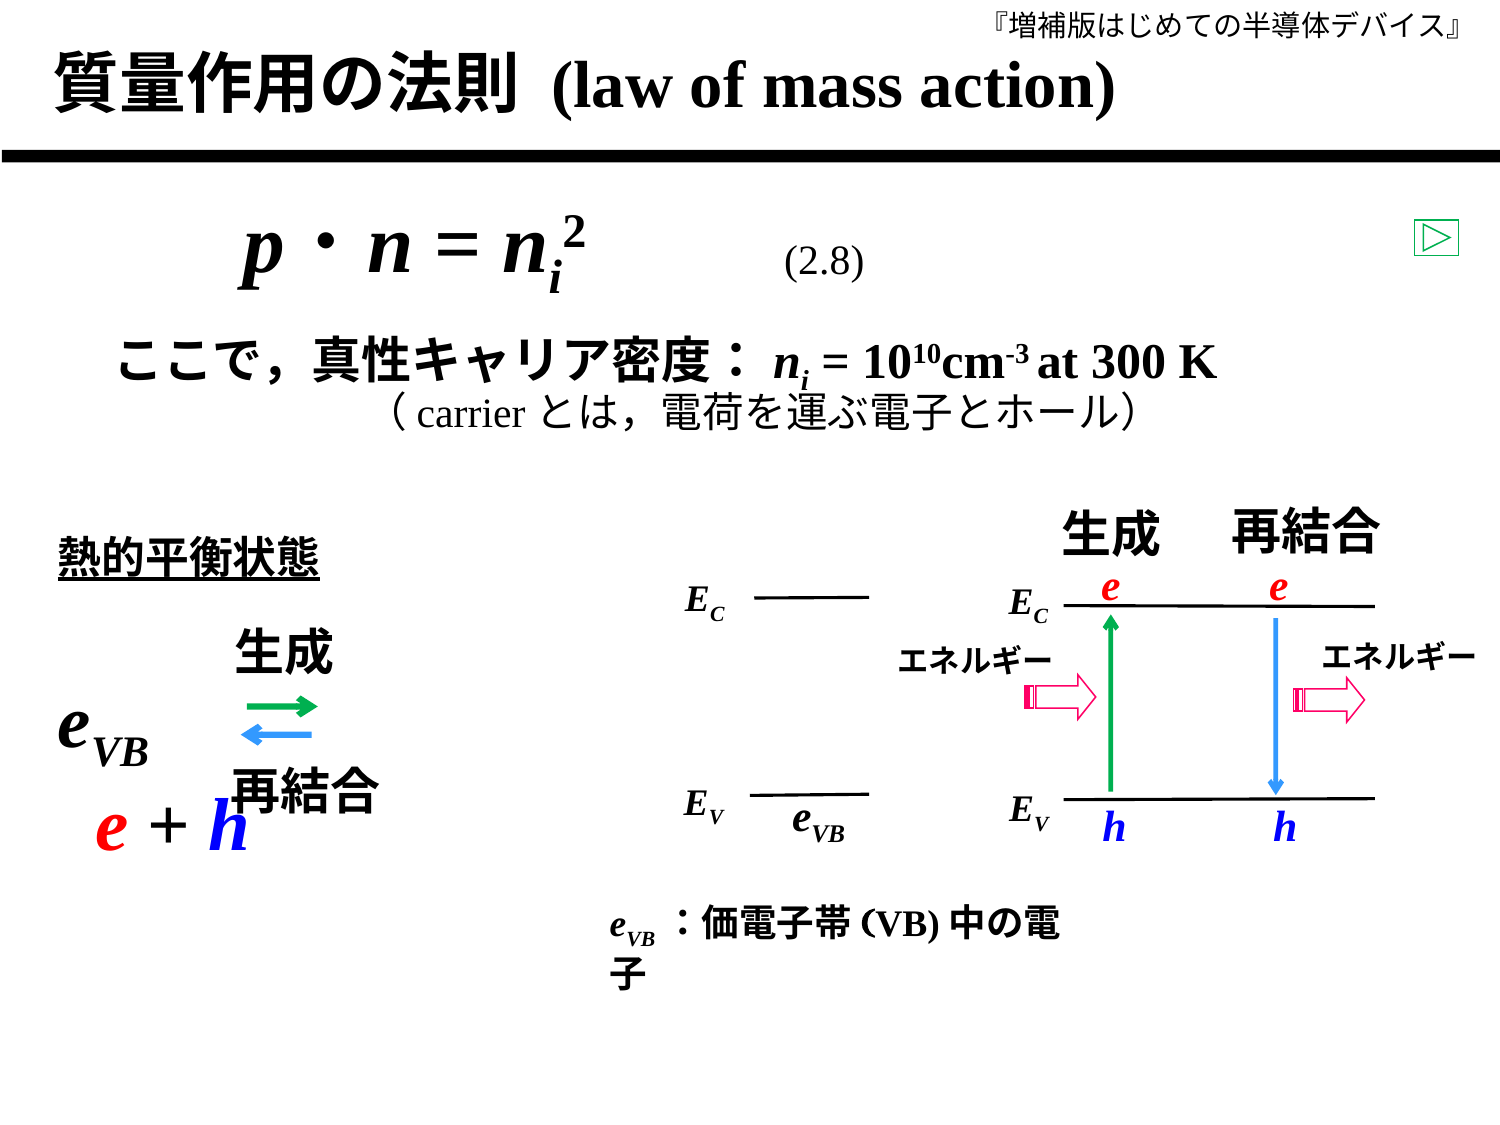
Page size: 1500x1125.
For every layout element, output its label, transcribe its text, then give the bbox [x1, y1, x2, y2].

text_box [42, 522, 557, 829]
title 質量作用の法則 (law of mass action) [37, 0, 1500, 163]
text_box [666, 566, 870, 849]
text_box (2.8) [769, 225, 880, 290]
text_box [1414, 219, 1459, 256]
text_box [881, 494, 1376, 859]
text_box eVB：価電子帯(VB)中の電子 [594, 891, 1111, 1003]
text_box （carrierとは，電荷を運ぶ電子とホール） [350, 378, 1216, 444]
text_box p･n = ni2 ここで，真性キャリア密度：ni = 1010cm-3 at 300 K [98, 173, 1313, 404]
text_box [1215, 492, 1495, 859]
